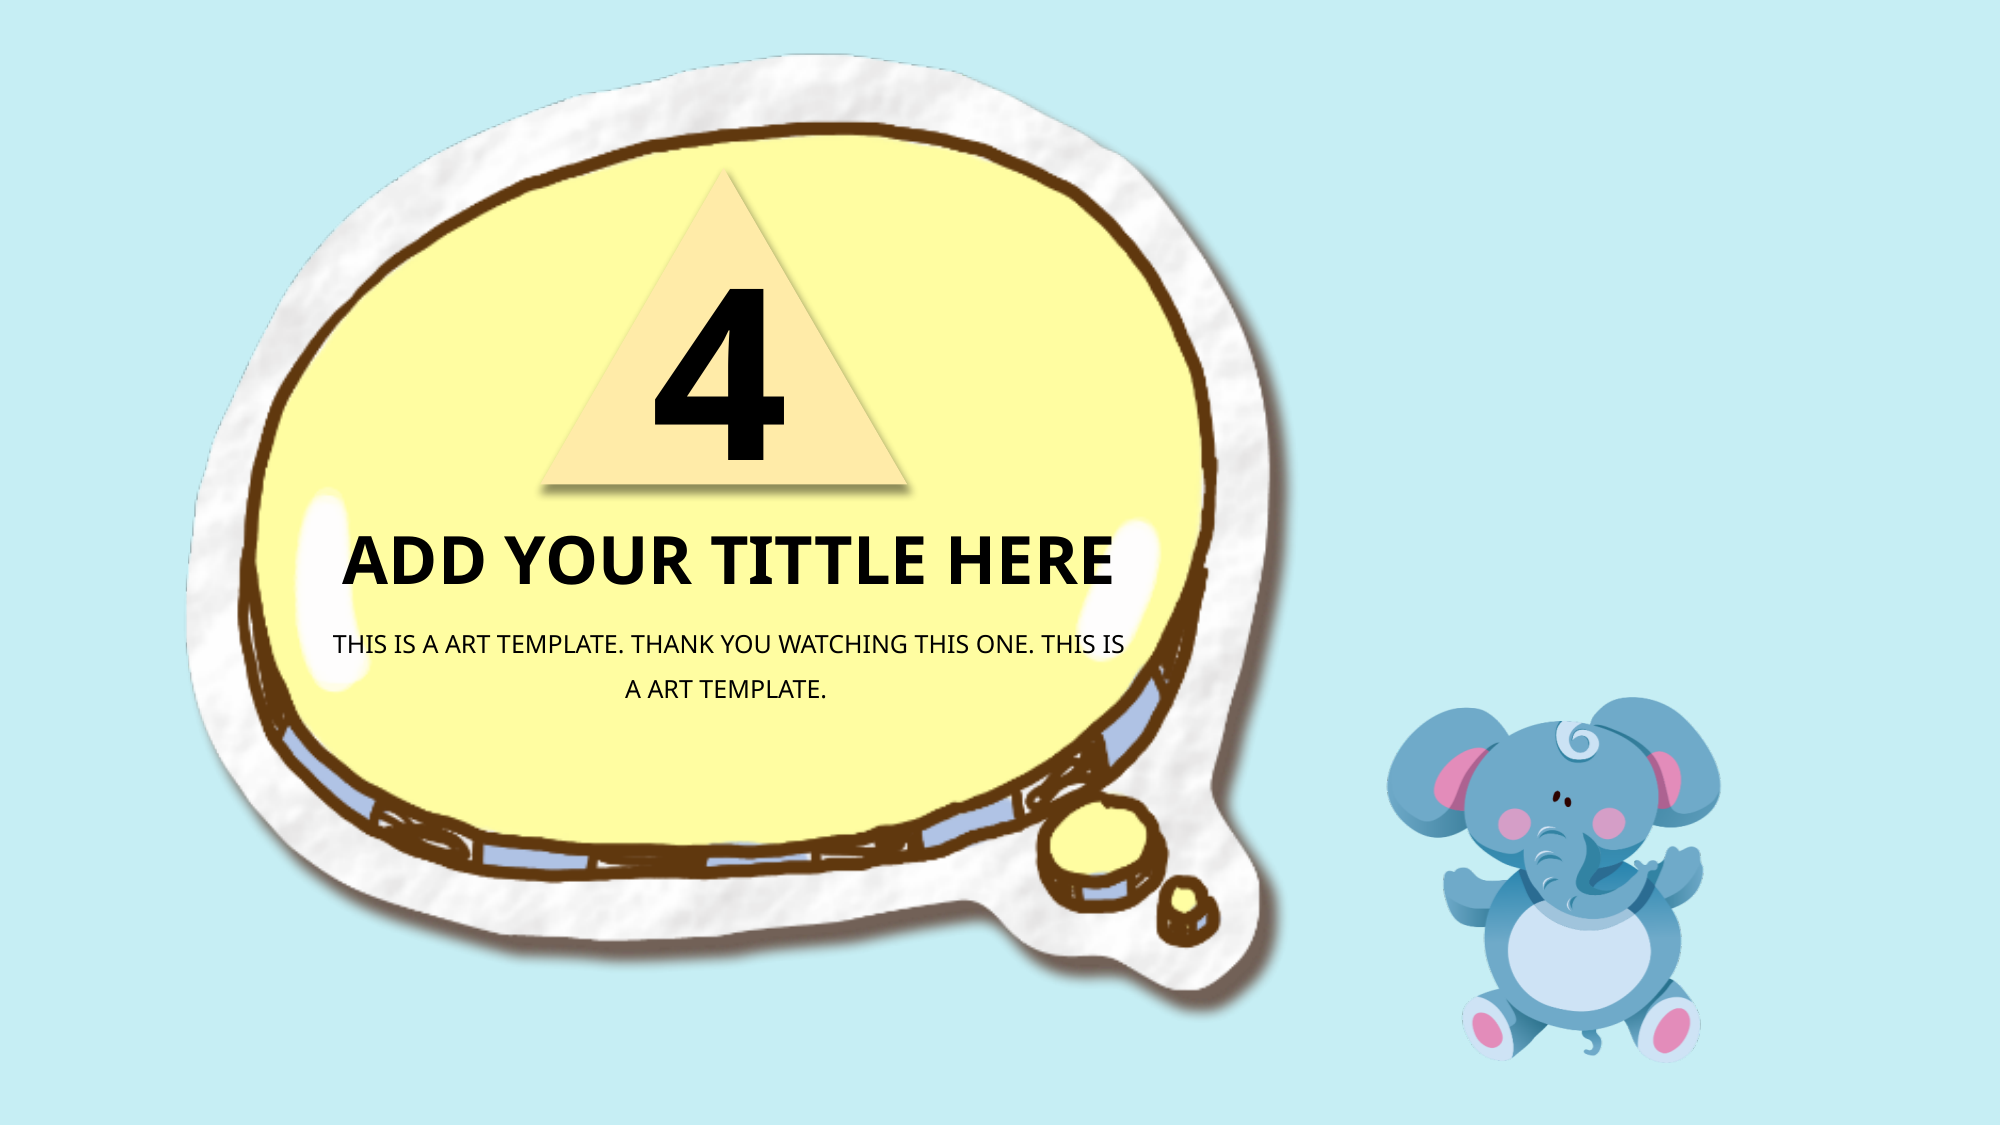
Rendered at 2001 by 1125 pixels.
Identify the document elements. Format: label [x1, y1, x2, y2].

picture [74, 0, 1865, 1125]
text_box [540, 167, 908, 520]
